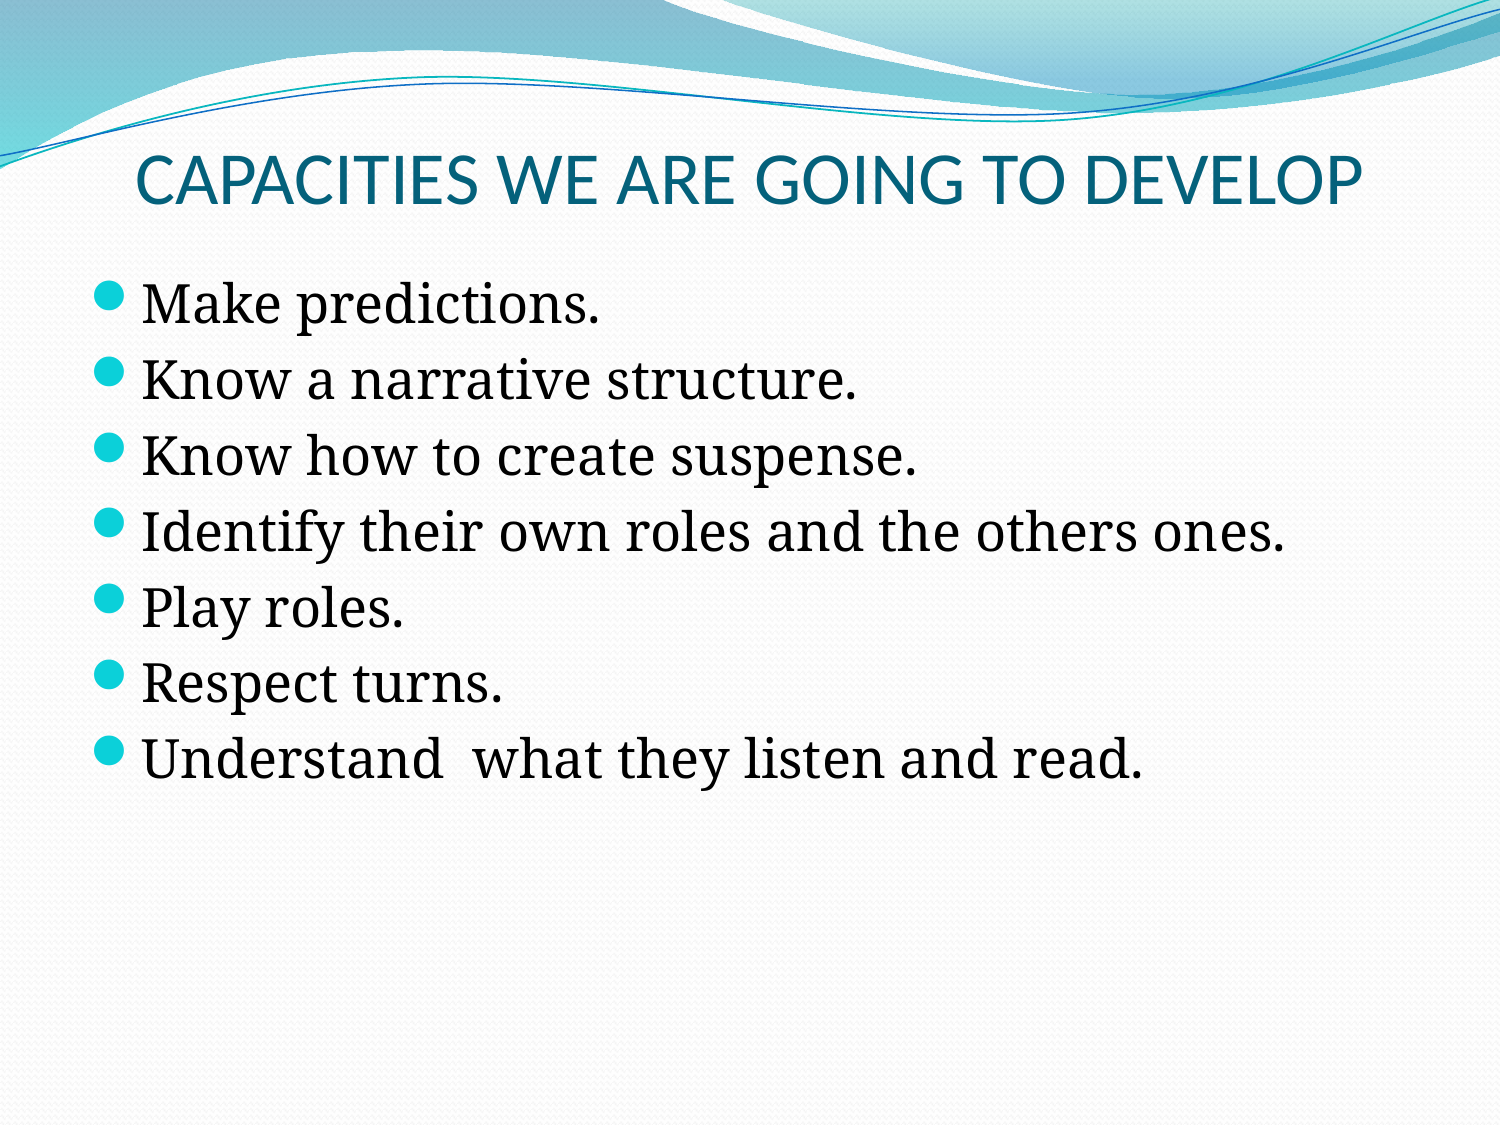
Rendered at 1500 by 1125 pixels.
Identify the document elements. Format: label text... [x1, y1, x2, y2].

list Make predictions. Know a narrative structure. Know how to create suspense. Identify their own roles and the others ones. Play roles. Respect turns. Understand what they listen and read. [75, 262, 1425, 1083]
title CAPACITIES WE ARE GOING TO DEVELOP [75, 45, 1425, 220]
